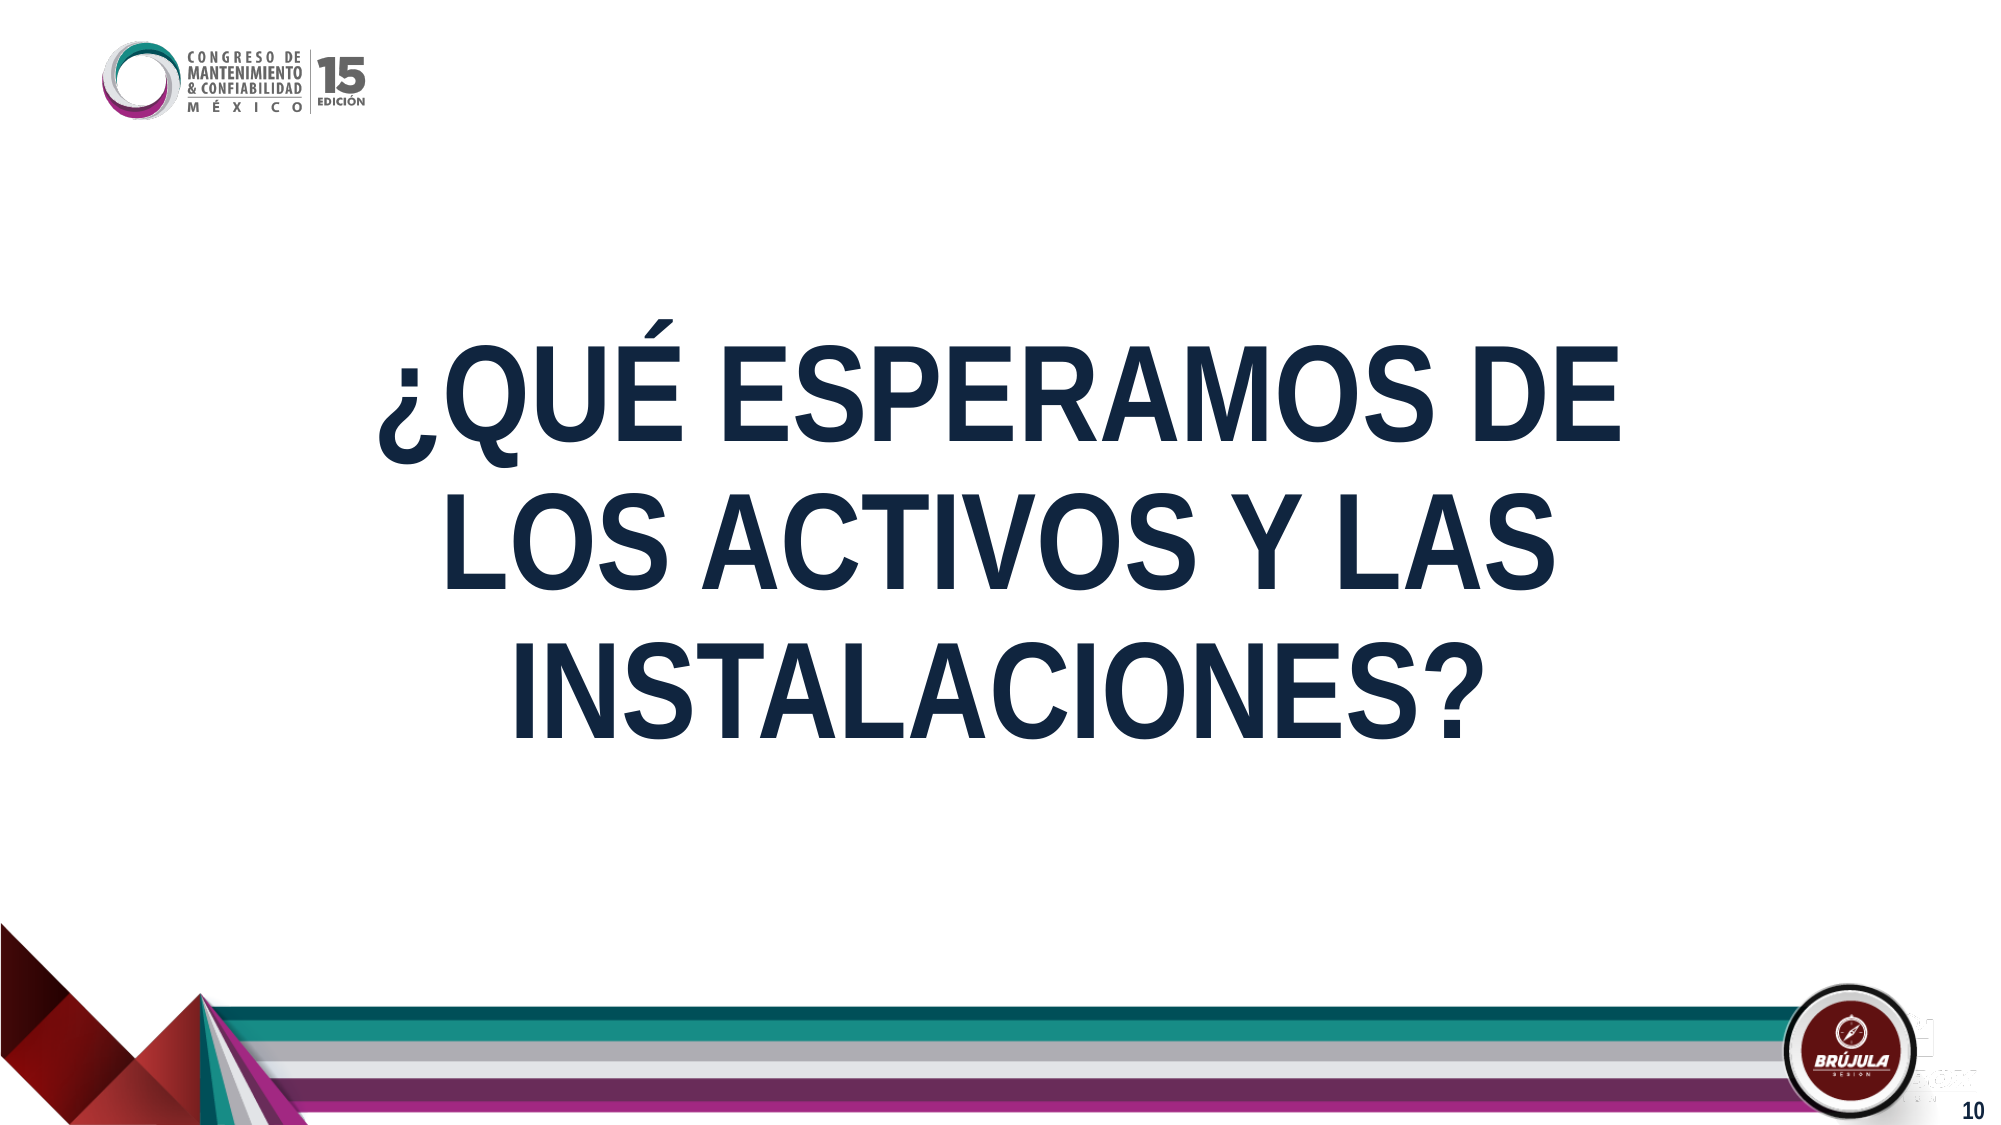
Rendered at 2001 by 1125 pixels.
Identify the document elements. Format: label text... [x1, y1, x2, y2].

text_box 10 [1650, 1087, 2000, 1124]
picture [0, 923, 1977, 1125]
title ¿QUÉ ESPERAMOS DE LOS ACTIVOS Y LAS INSTALACIONES? [253, 466, 1747, 625]
picture [101, 41, 366, 120]
